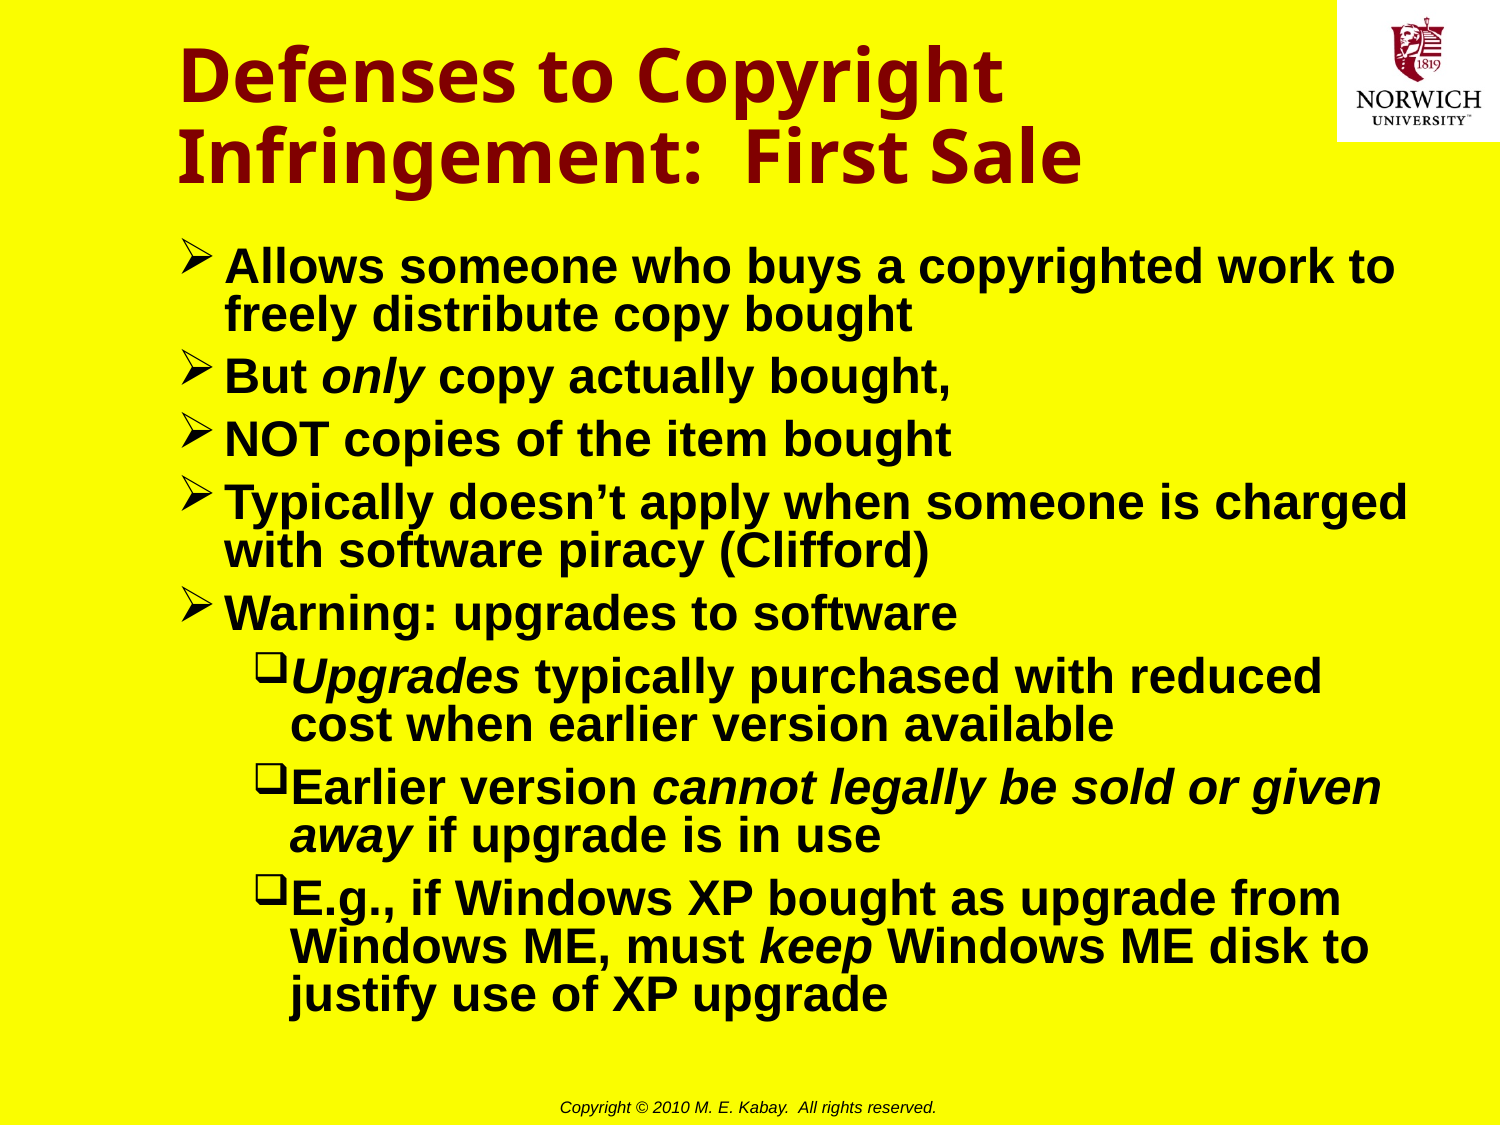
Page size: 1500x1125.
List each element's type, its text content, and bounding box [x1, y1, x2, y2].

title Defenses to Copyright Infringement: First Sale [161, 24, 1339, 213]
list Allows someone who buys a copyrighted work to freely distribute copy bought But only copy actually bought, NOT copies of the item bought Typically doesn’t apply when someone is charged with software piracy (Clifford) Warning: upgrades to software Upgrades typically purchased with reduced cost when earlier version available Earlier version cannot legally be sold or given away if upgrade is in use E.g., if Windows XP bought as upgrade from Windows ME, must keep Windows ME disk to justify use of XP upgrade [161, 236, 1426, 1076]
picture [1337, 0, 1500, 142]
